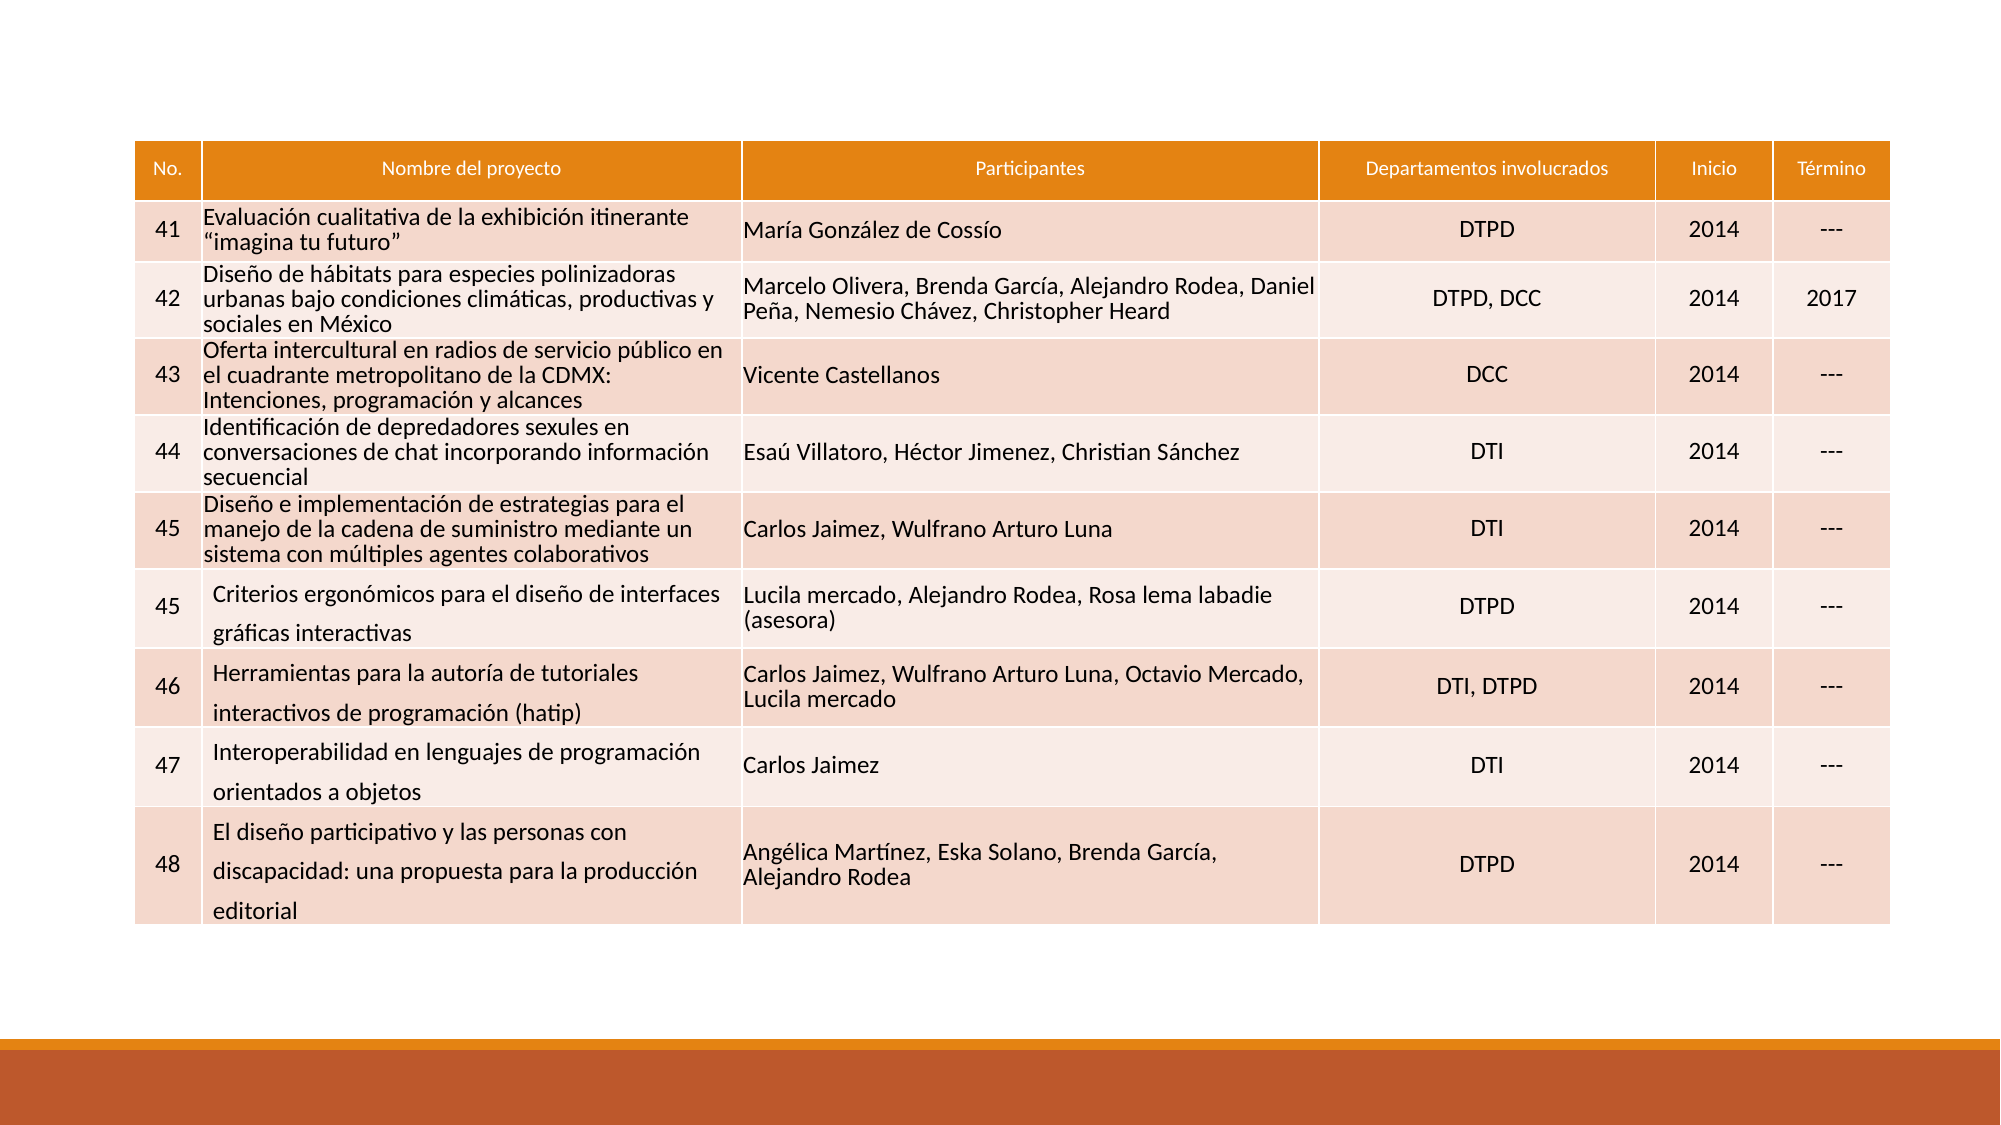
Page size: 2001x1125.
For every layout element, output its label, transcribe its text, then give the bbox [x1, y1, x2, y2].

table_cell 2014 [1656, 202, 1772, 261]
table_cell DTI, DTPD [1320, 649, 1655, 726]
table_cell --- [1774, 728, 1890, 806]
table_header Departamentos involucrados [1320, 141, 1655, 200]
table_cell 44 [135, 416, 201, 491]
table_cell DTPD [1320, 202, 1655, 261]
table_cell Diseño e implementación de estrategias para el manejo de la cadena de suministro mediante un sistema con múltiples agentes colaborativos [203, 493, 741, 568]
table_cell --- [1774, 339, 1890, 414]
table_cell Criterios ergonómicos para el diseño de interfaces gráficas interactivas [203, 570, 741, 647]
table_cell 2014 [1656, 570, 1772, 647]
table_cell DTI [1320, 493, 1655, 568]
table_cell 48 [135, 807, 201, 924]
table_cell María González de Cossío [743, 202, 1318, 261]
table_cell Herramientas para la autoría de tutoriales interactivos de programación (hatip) [203, 649, 741, 726]
table_cell Angélica Martínez, Eska Solano, Brenda García, Alejandro Rodea [743, 807, 1318, 924]
table_cell 2014 [1656, 339, 1772, 414]
table_cell Marcelo Olivera, Brenda García, Alejandro Rodea, Daniel Peña, Nemesio Chávez, Christopher Heard [743, 263, 1318, 337]
table_cell Diseño de hábitats para especies polinizadoras urbanas bajo condiciones climáticas, productivas y sociales en México [203, 263, 741, 337]
table_cell --- [1774, 570, 1890, 647]
table_cell 2014 [1656, 493, 1772, 568]
table_cell Evaluación cualitativa de la exhibición itinerante “imagina tu futuro” [203, 202, 741, 261]
table_cell DTPD [1320, 807, 1655, 924]
table_cell Carlos Jaimez, Wulfrano Arturo Luna [743, 493, 1318, 568]
table_cell El diseño participativo y las personas con discapacidad: una propuesta para la producción editorial [203, 807, 741, 924]
table_cell 2014 [1656, 728, 1772, 806]
table_cell Identificación de depredadores sexules en conversaciones de chat incorporando información secuencial [203, 416, 741, 491]
table_cell 2014 [1656, 649, 1772, 726]
table_cell --- [1774, 416, 1890, 491]
table_cell Carlos Jaimez [743, 728, 1318, 806]
table_cell --- [1774, 202, 1890, 261]
table_cell DTPD [1320, 570, 1655, 647]
table_cell Vicente Castellanos [743, 339, 1318, 414]
table_cell 42 [135, 263, 201, 337]
table_cell --- [1774, 807, 1890, 924]
table_cell --- [1774, 493, 1890, 568]
table_cell Esaú Villatoro, Héctor Jimenez, Christian Sánchez [743, 416, 1318, 491]
table_header No. [135, 141, 201, 200]
table_cell DTI [1320, 728, 1655, 806]
table_cell 43 [135, 339, 201, 414]
table_header Nombre del proyecto [203, 141, 741, 200]
table_cell DTPD, DCC [1320, 263, 1655, 337]
table_cell Oferta intercultural en radios de servicio público en el cuadrante metropolitano de la CDMX: Intenciones, programación y alcances [203, 339, 741, 414]
table_cell Interoperabilidad en lenguajes de programación orientados a objetos [203, 728, 741, 806]
table_cell 45 [135, 493, 201, 568]
table_cell 2014 [1656, 263, 1772, 337]
table_cell 45 [135, 570, 201, 647]
table_cell 2014 [1656, 807, 1772, 924]
table_cell 41 [135, 202, 201, 261]
table_cell DCC [1320, 339, 1655, 414]
table_cell 2014 [1656, 416, 1772, 491]
table_cell 47 [135, 728, 201, 806]
table_cell --- [1774, 649, 1890, 726]
table_cell Lucila mercado, Alejandro Rodea, Rosa lema labadie (asesora) [743, 570, 1318, 647]
table_cell Carlos Jaimez, Wulfrano Arturo Luna, Octavio Mercado, Lucila mercado [743, 649, 1318, 726]
table_header Participantes [743, 141, 1318, 200]
table_header Inicio [1656, 141, 1772, 200]
table_cell 2017 [1774, 263, 1890, 337]
table_cell 46 [135, 649, 201, 726]
table_cell DTI [1320, 416, 1655, 491]
table_header Término [1774, 141, 1890, 200]
